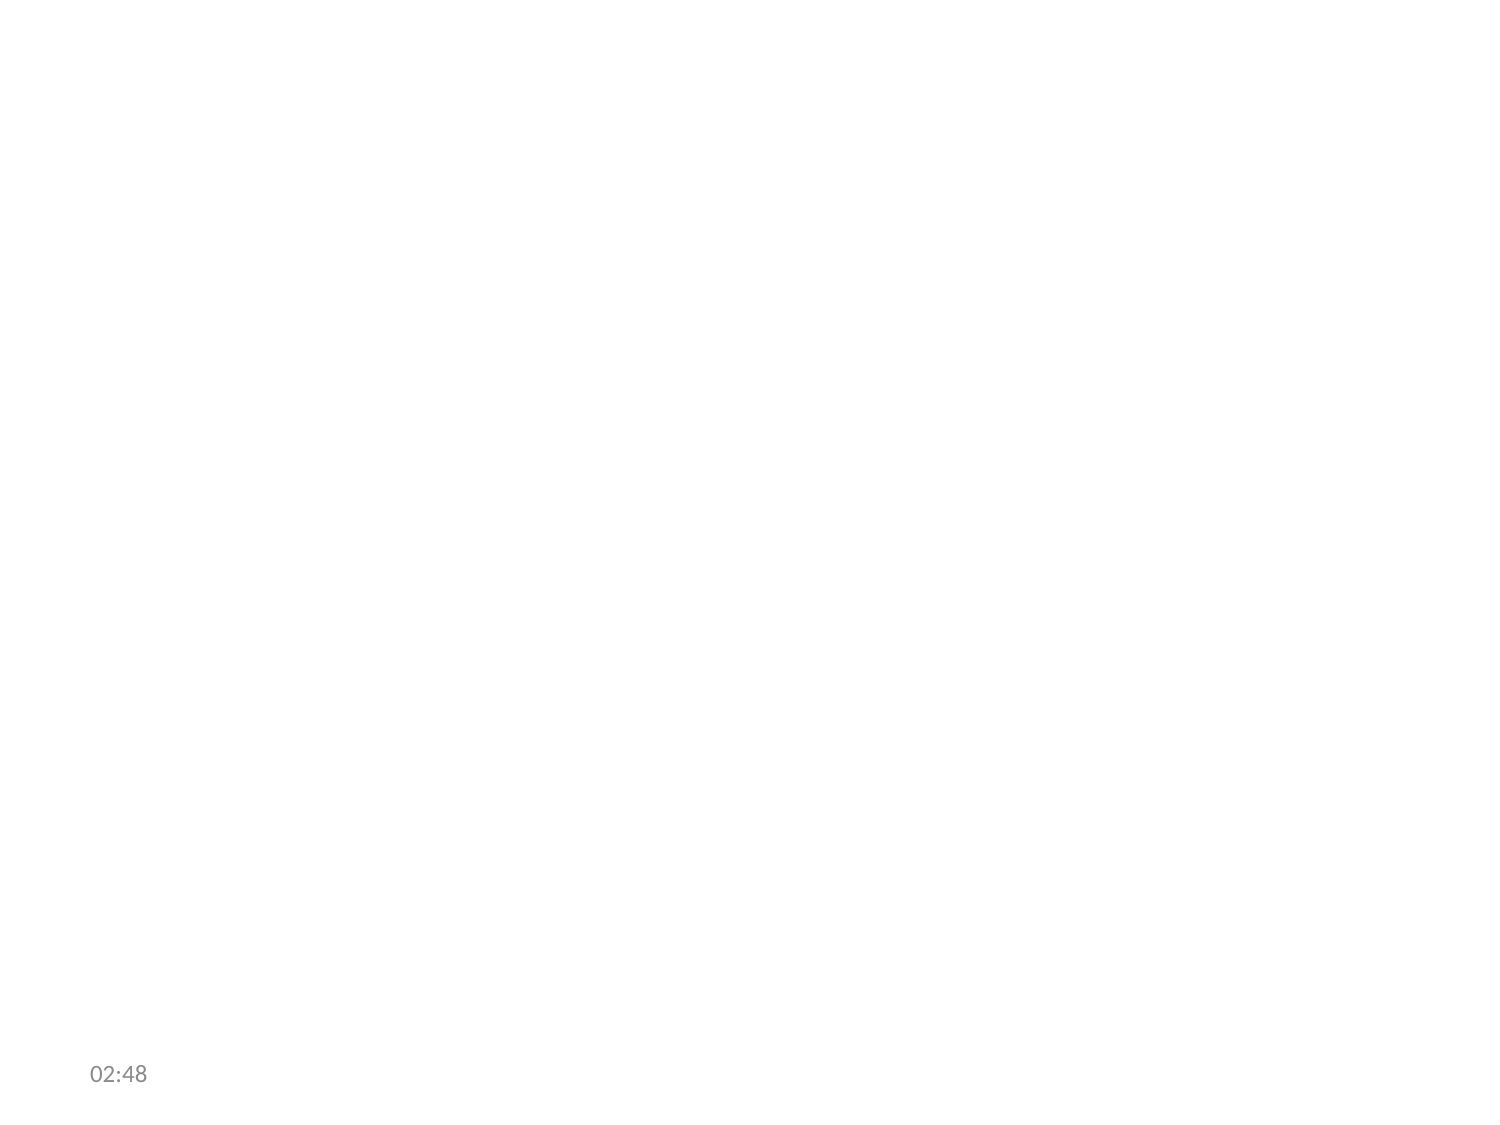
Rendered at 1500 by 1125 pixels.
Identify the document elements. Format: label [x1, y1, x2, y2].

slide_number [75, 1042, 425, 1103]
